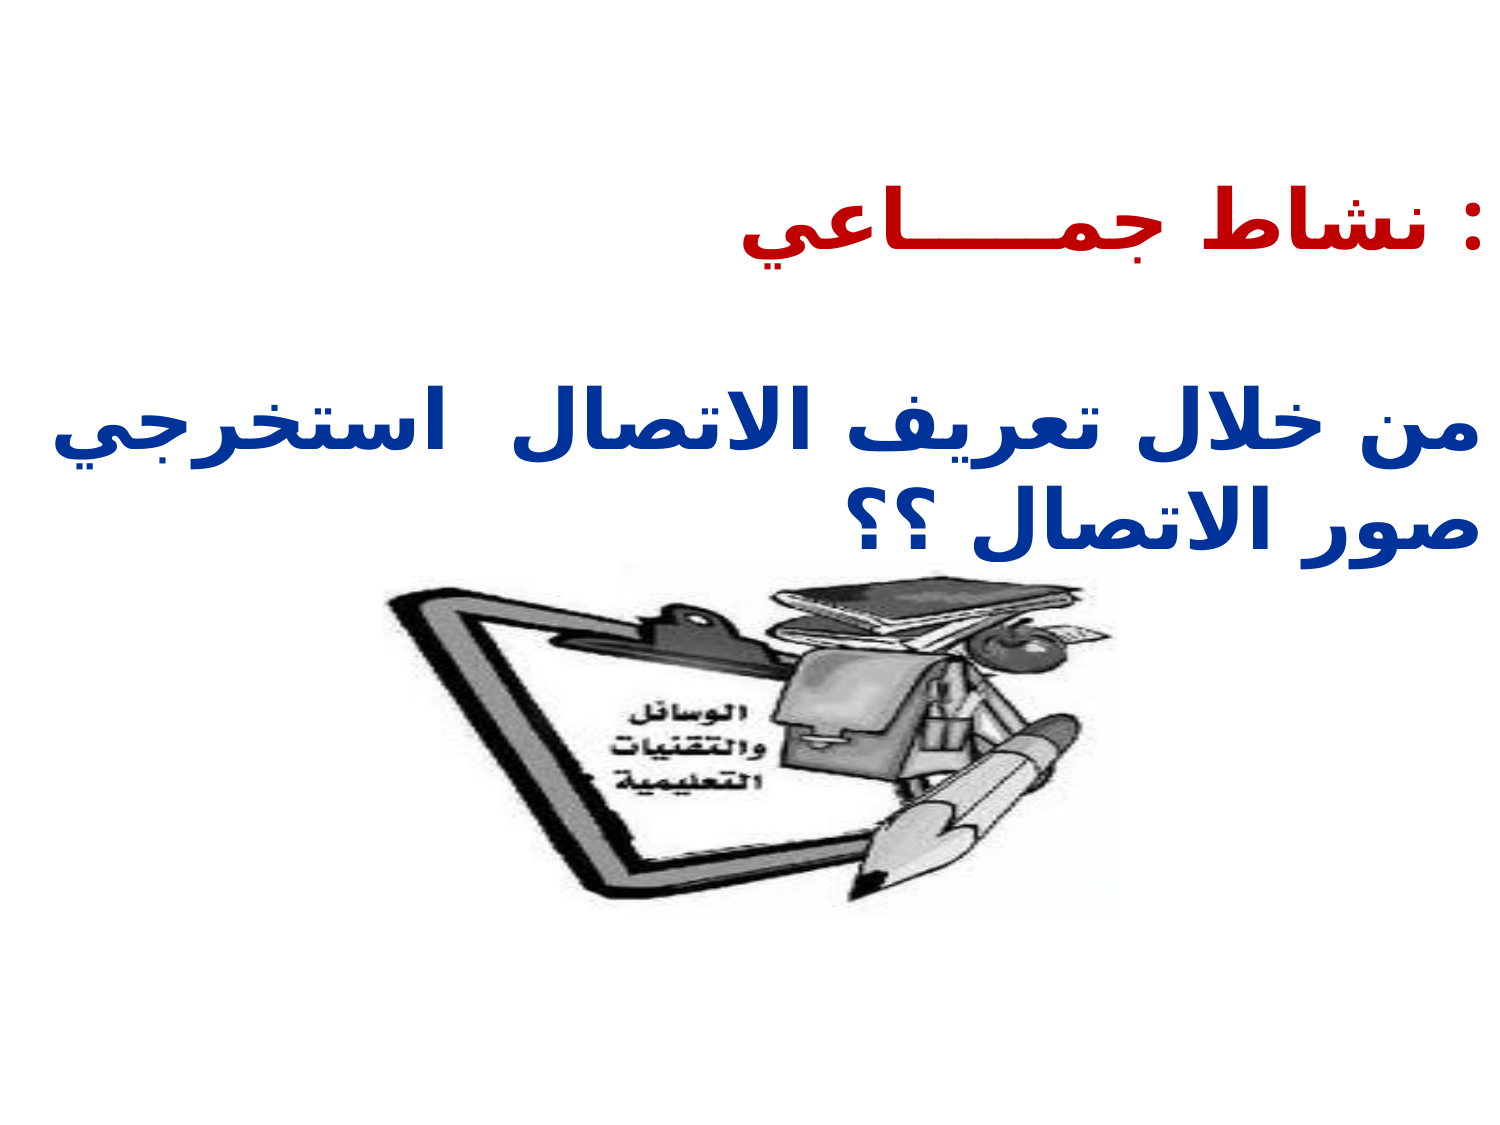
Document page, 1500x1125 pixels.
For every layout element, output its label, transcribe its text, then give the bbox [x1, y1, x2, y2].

picture [383, 562, 1117, 918]
text_box نشاط جمـــــاعي : من خلال تعريف الاتصال استخرجي صور الاتصال ؟؟ [0, 314, 1500, 428]
